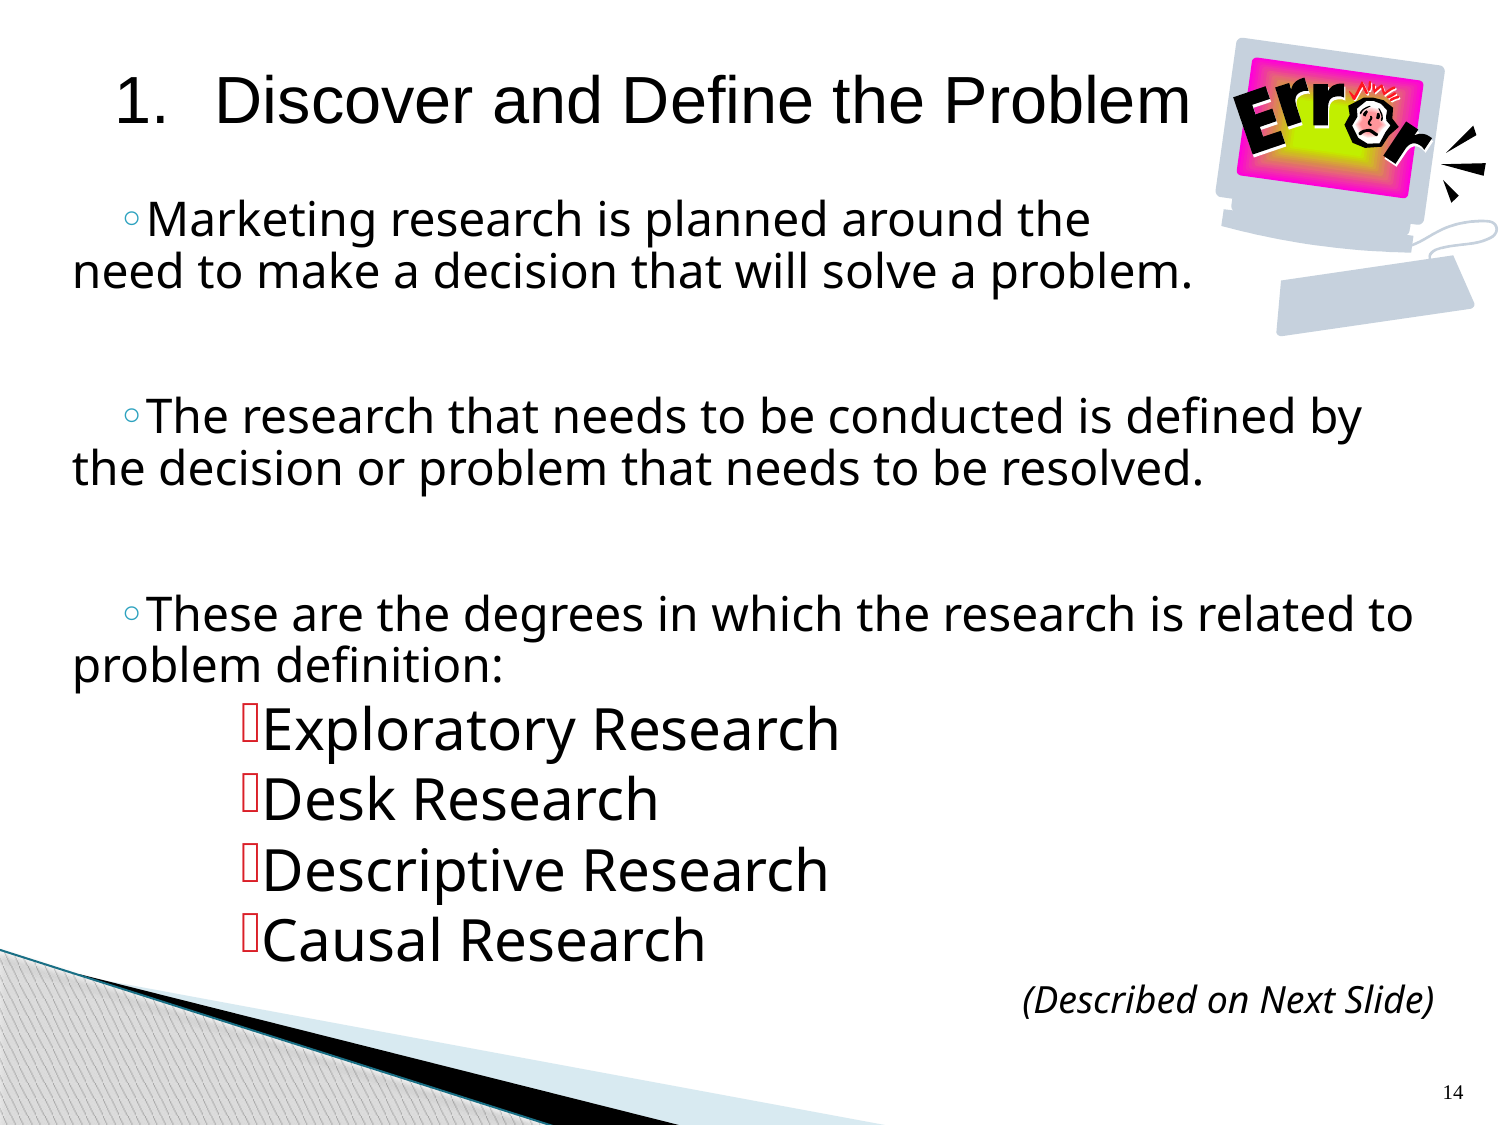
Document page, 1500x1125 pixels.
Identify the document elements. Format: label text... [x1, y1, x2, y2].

text_box Discover and Define the Problem [99, 49, 1209, 188]
slide_number 14 [1418, 1051, 1479, 1112]
picture [1214, 37, 1500, 337]
list Marketing research is planned around the need to make a decision that will solve a problem. The research that needs to be conducted is defined by the decision or problem that needs to be resolved. These are the degrees in which the research is related to problem definition: Exploratory Research Desk Research Descriptive Research Causal Research (Described on Next Slide) [37, 187, 1450, 1088]
